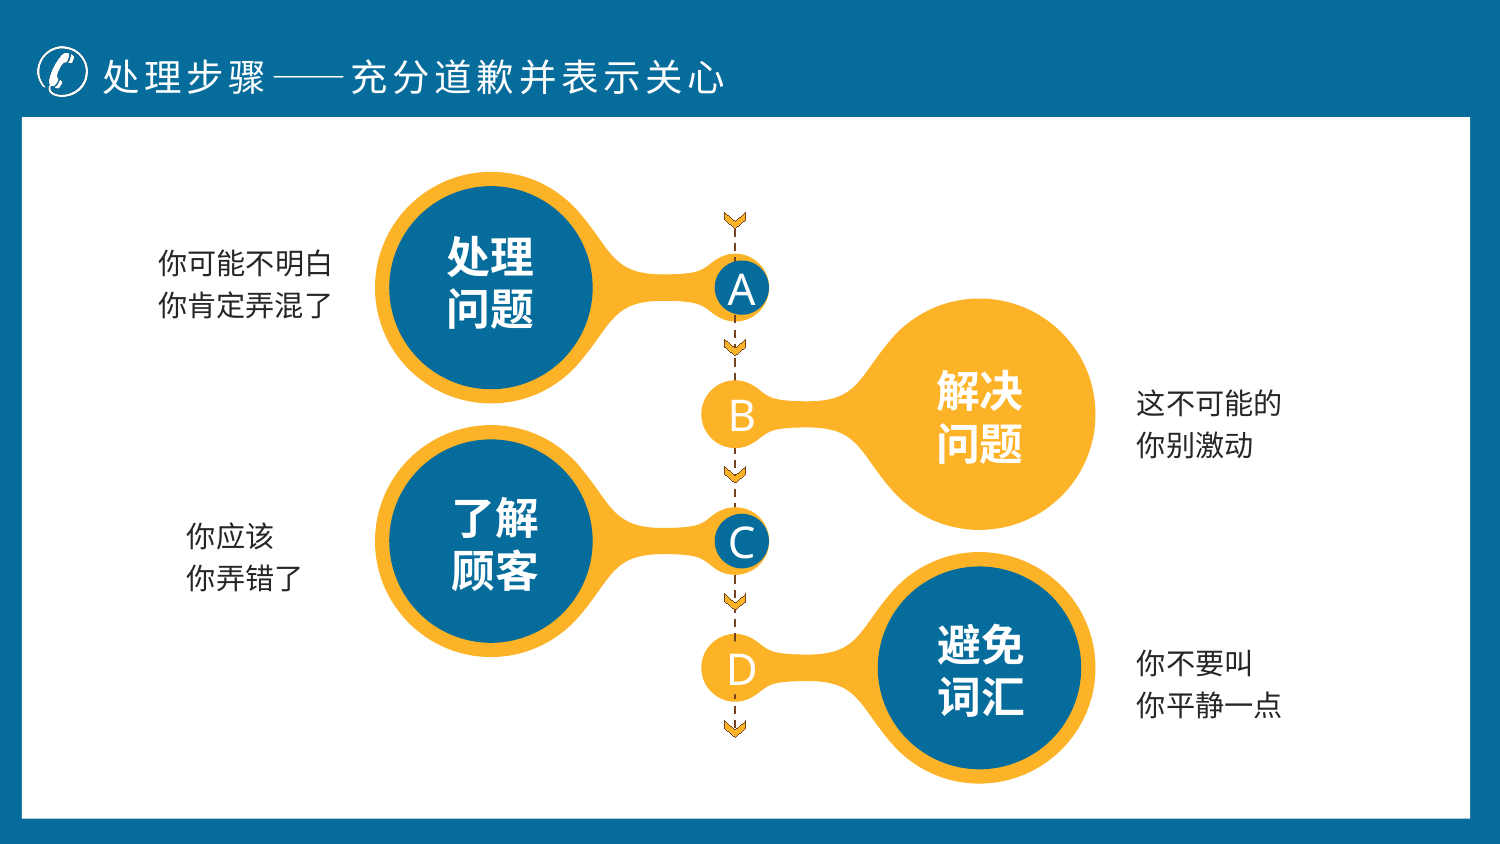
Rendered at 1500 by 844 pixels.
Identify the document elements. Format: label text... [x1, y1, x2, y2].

picture [50, 54, 68, 85]
text_box 处理步骤——充分道歉并表示关心 [87, 46, 938, 107]
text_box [374, 171, 1096, 784]
text_box 你应该 你弄错了 [174, 501, 374, 605]
text_box 你不要叫 你平静一点 [1125, 628, 1346, 732]
text_box 你可能不明白 你肯定弄混了 [135, 228, 356, 332]
picture [80, 63, 87, 88]
text_box 这不可能的 你别激动 [1125, 368, 1346, 472]
